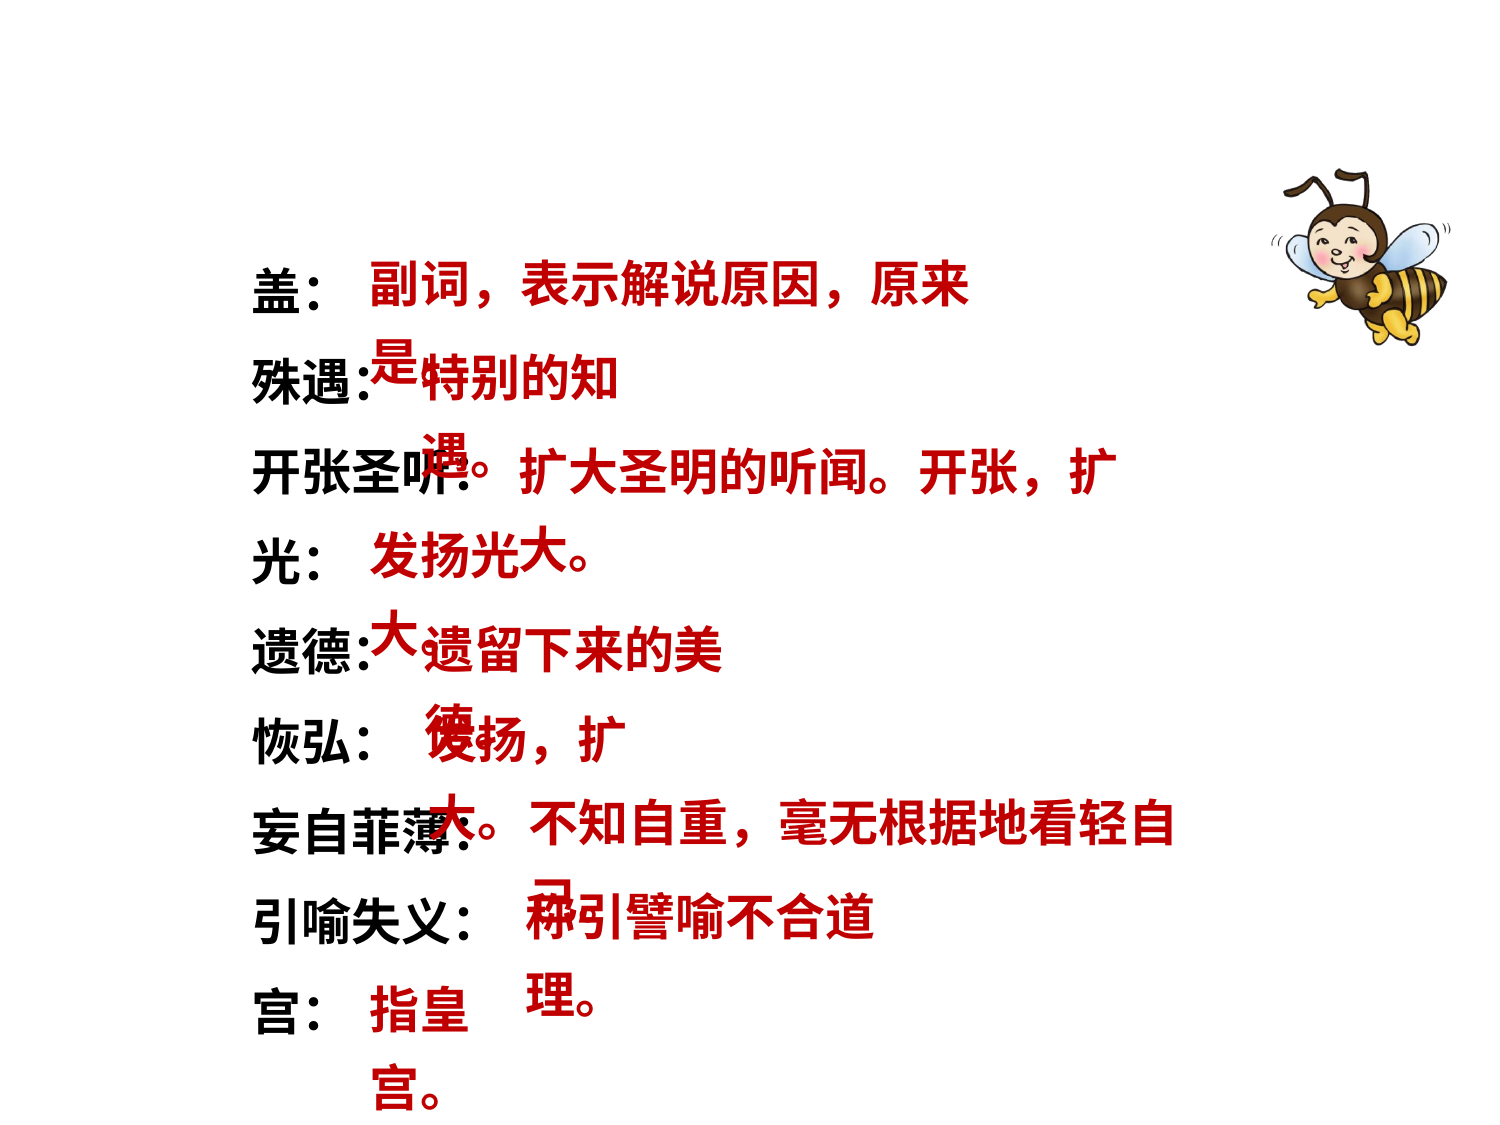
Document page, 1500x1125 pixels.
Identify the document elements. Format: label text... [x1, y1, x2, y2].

text_box 盖： 殊遇： 开张圣听： 光： 遗德： 恢弘： 妄自菲薄： 引喻失义： 宫： [200, 276, 513, 995]
text_box 发扬，扩大。 [413, 682, 724, 854]
text_box 称引譬喻不合道理。 [510, 859, 965, 1031]
text_box 特别的知遇。 [405, 320, 734, 492]
text_box 副词，表示解说原因，原来是。 [355, 227, 1055, 398]
text_box 不知自重，毫无根据地看轻自己。 [513, 766, 1267, 937]
text_box 发扬光大。 [355, 499, 627, 670]
text_box 扩大圣明的听闻。开张，扩大。 [504, 415, 1211, 587]
text_box 指皇宫。 [355, 953, 559, 1125]
text_box 遗留下来的美德。 [409, 592, 803, 764]
picture [1266, 163, 1457, 349]
